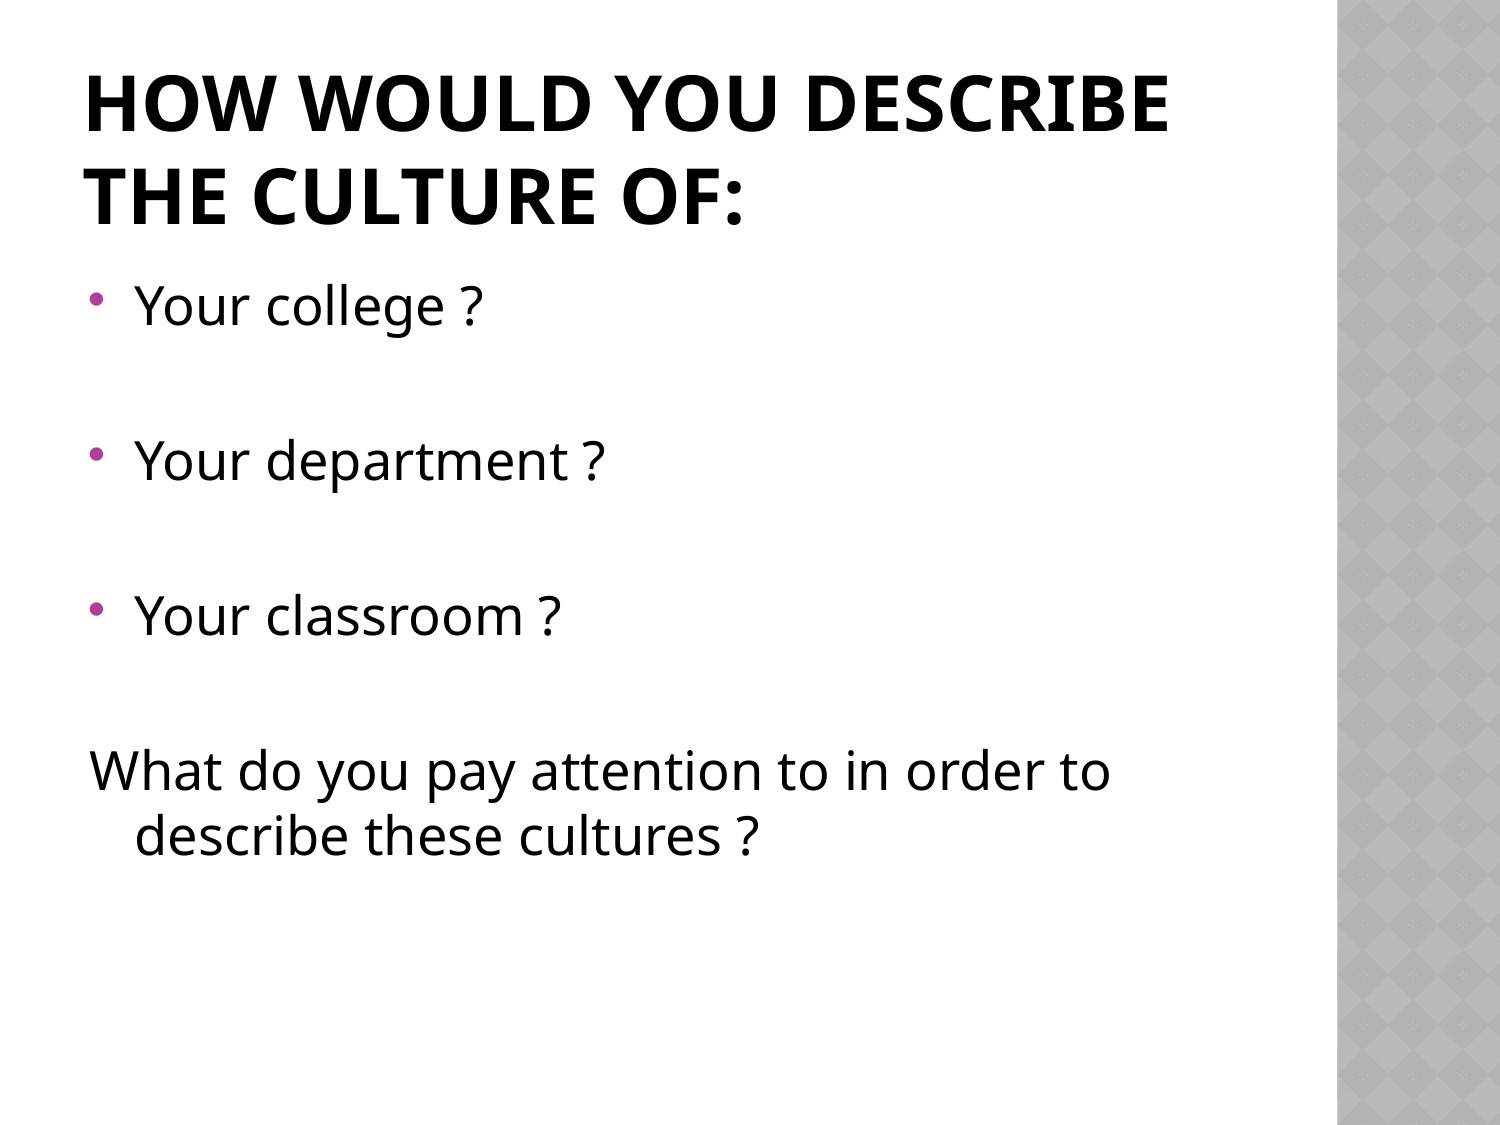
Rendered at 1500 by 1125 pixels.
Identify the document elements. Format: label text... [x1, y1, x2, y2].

title How would you describe the culture of: [75, 52, 1263, 240]
list Your college ? Your department ? Your classroom ? What do you pay attention to in order to describe these cultures ? [75, 264, 1263, 1059]
